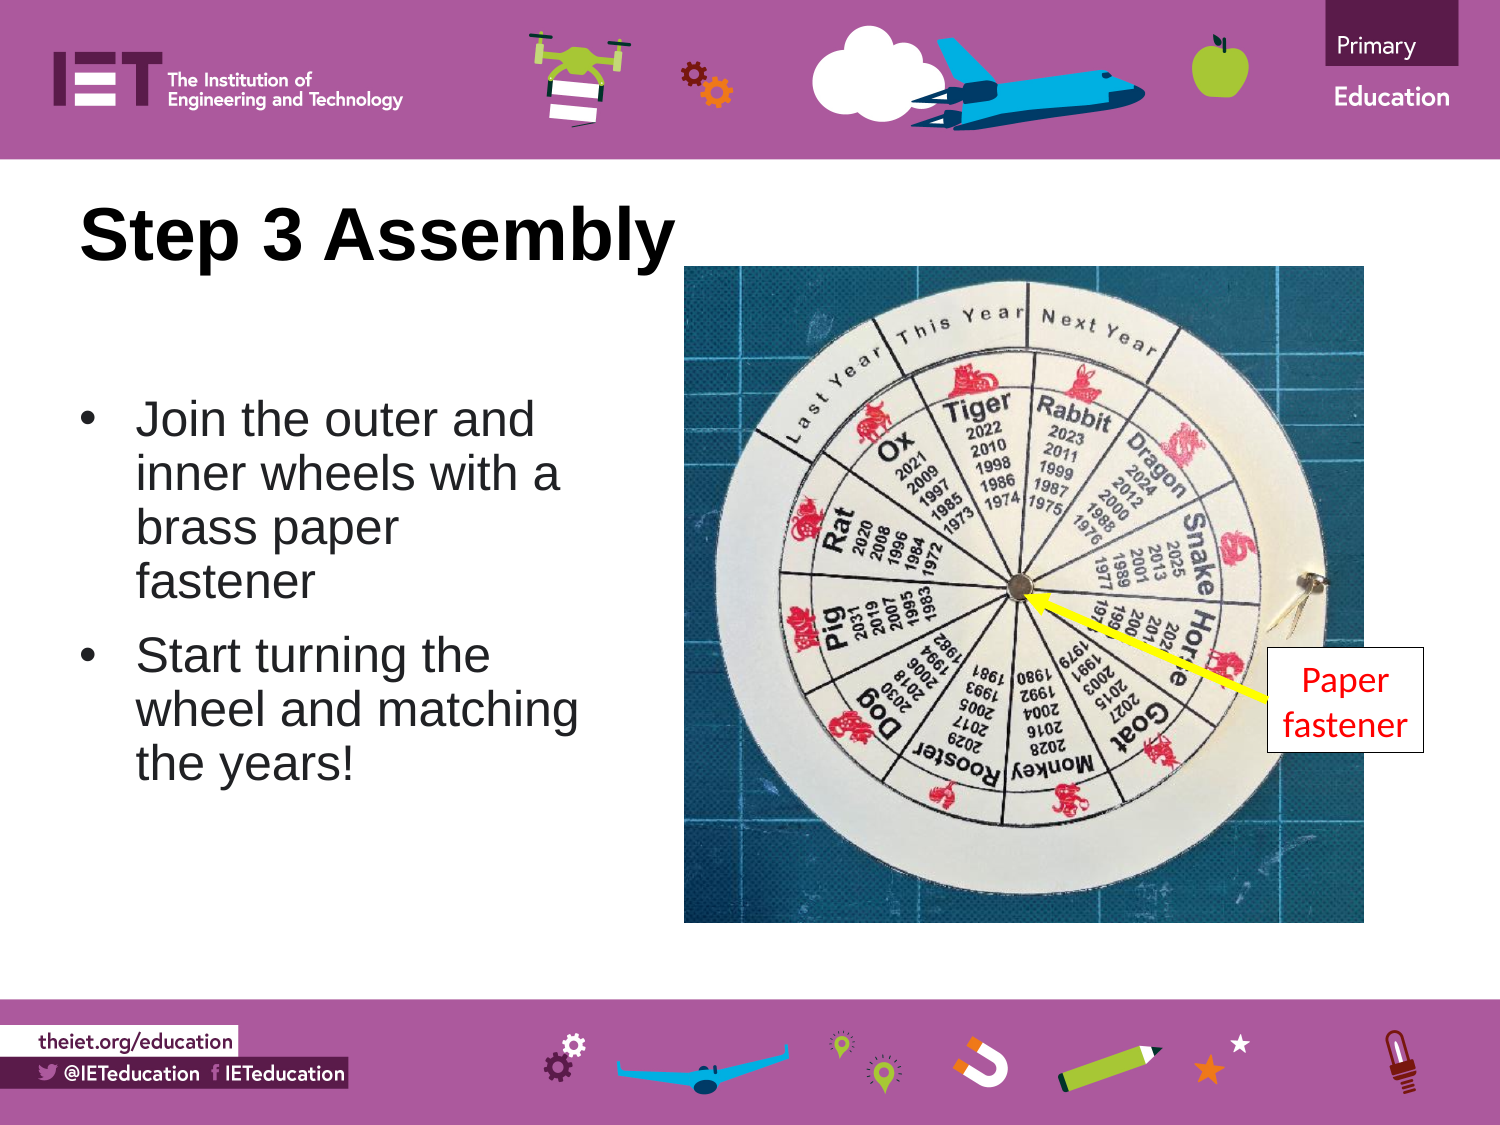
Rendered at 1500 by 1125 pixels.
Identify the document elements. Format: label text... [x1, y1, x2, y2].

text_box Paper fastener [1352, 647, 1424, 753]
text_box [1023, 594, 1268, 701]
text_box Step 3 Assembly [64, 177, 1279, 283]
text_box Join the outer and inner wheels with a brass paper fastener Start turning the wheel and matching the years! [64, 385, 602, 800]
text_box [0, 171, 1484, 306]
picture [0, 0, 1500, 1125]
